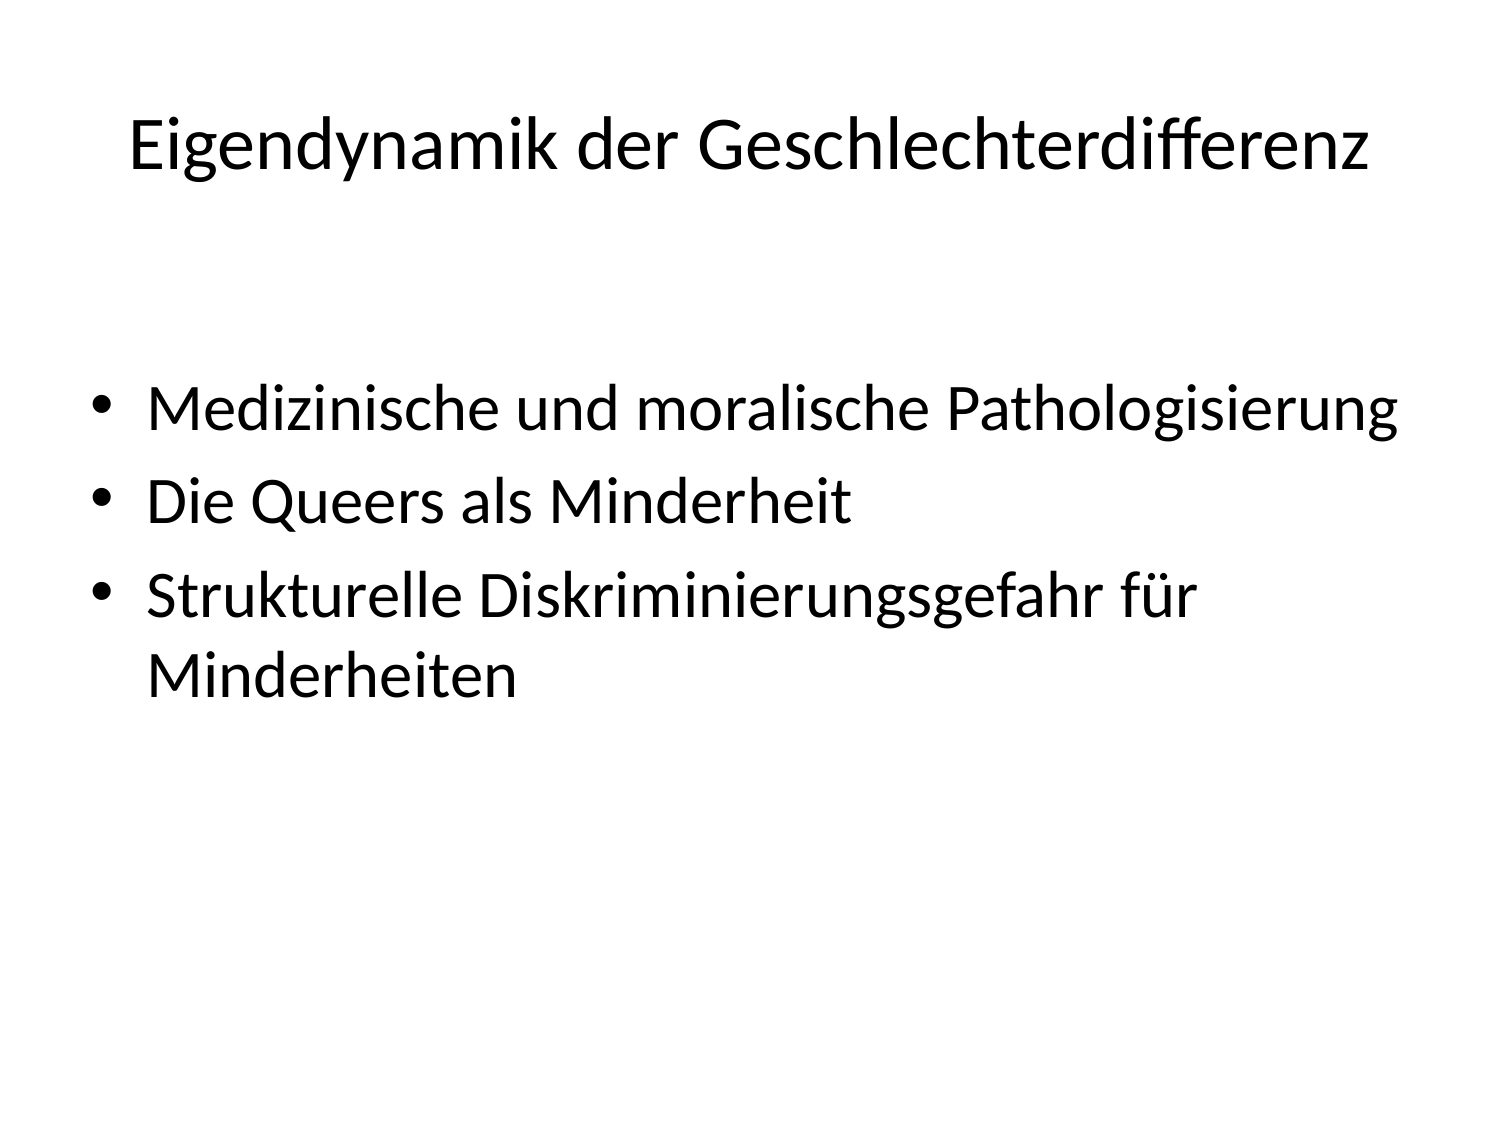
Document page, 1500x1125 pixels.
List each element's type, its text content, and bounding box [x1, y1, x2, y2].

list Medizinische und moralische Pathologisierung Die Queers als Minderheit Strukturelle Diskriminierungsgefahr für Minderheiten [75, 262, 1425, 1005]
title Eigendynamik der Geschlechterdifferenz [75, 45, 1425, 233]
